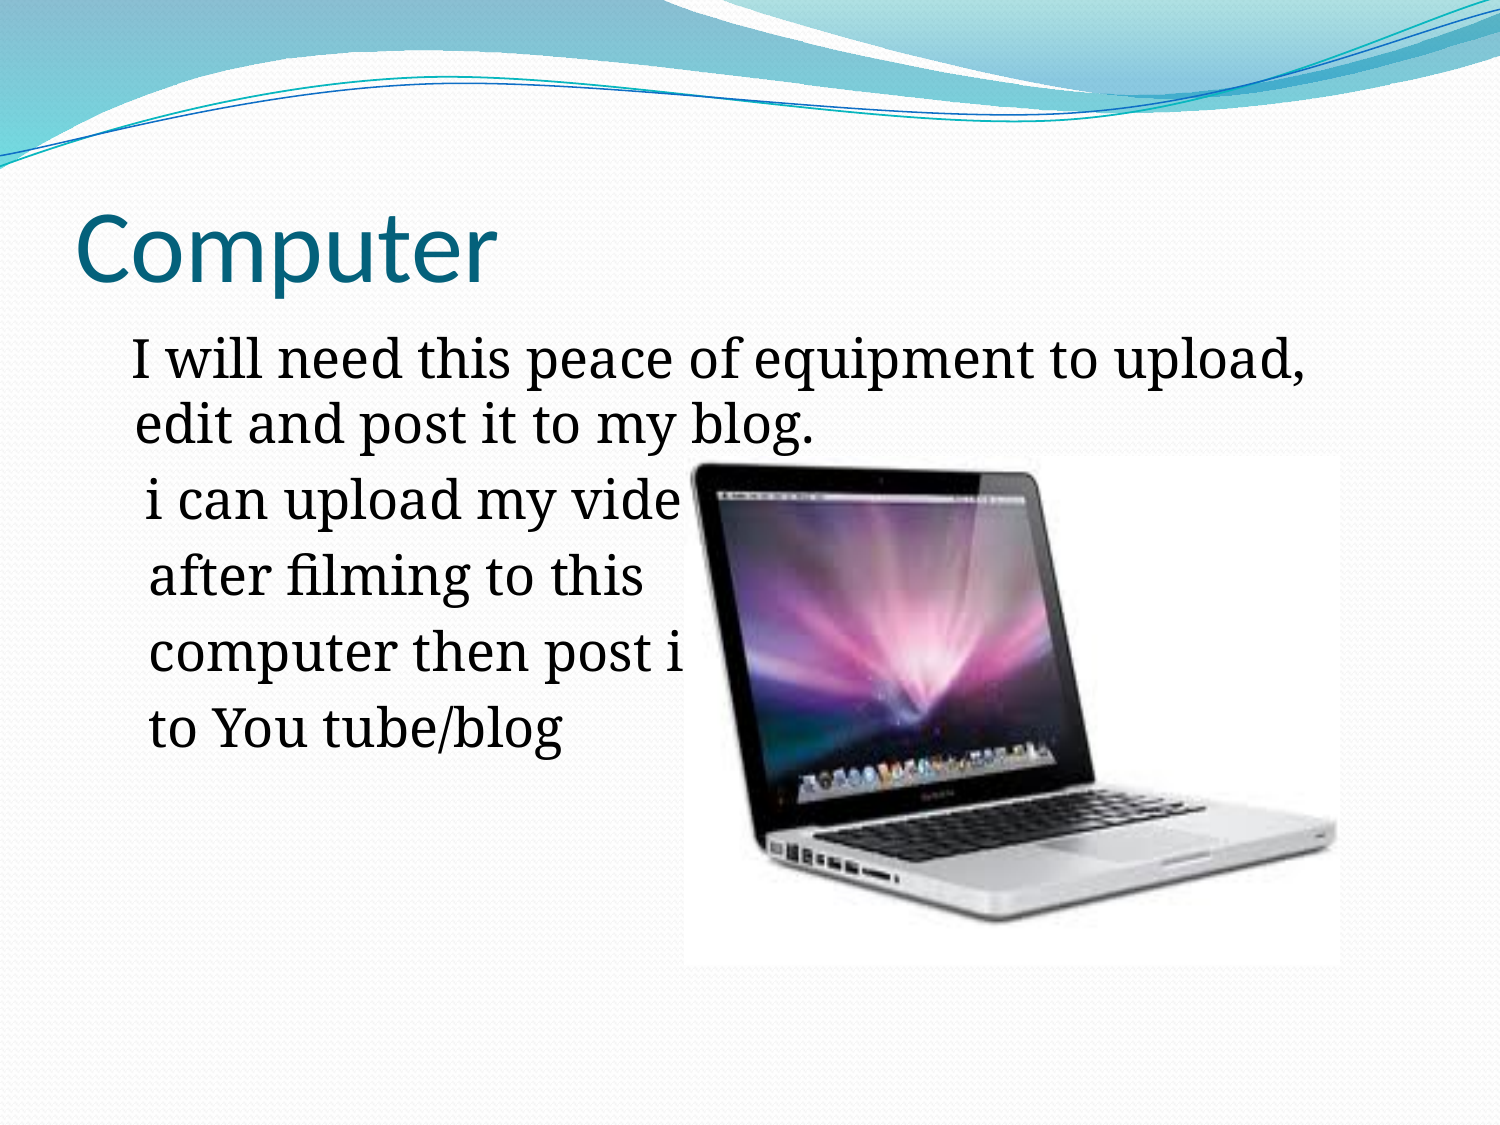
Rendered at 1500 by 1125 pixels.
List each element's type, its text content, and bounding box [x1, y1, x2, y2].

list I will need this peace of equipment to upload, edit and post it to my blog. i can upload my video after filming to this computer then post it to You tube/blog [75, 317, 1425, 1038]
picture [683, 455, 1340, 965]
title Computer [75, 115, 1425, 303]
